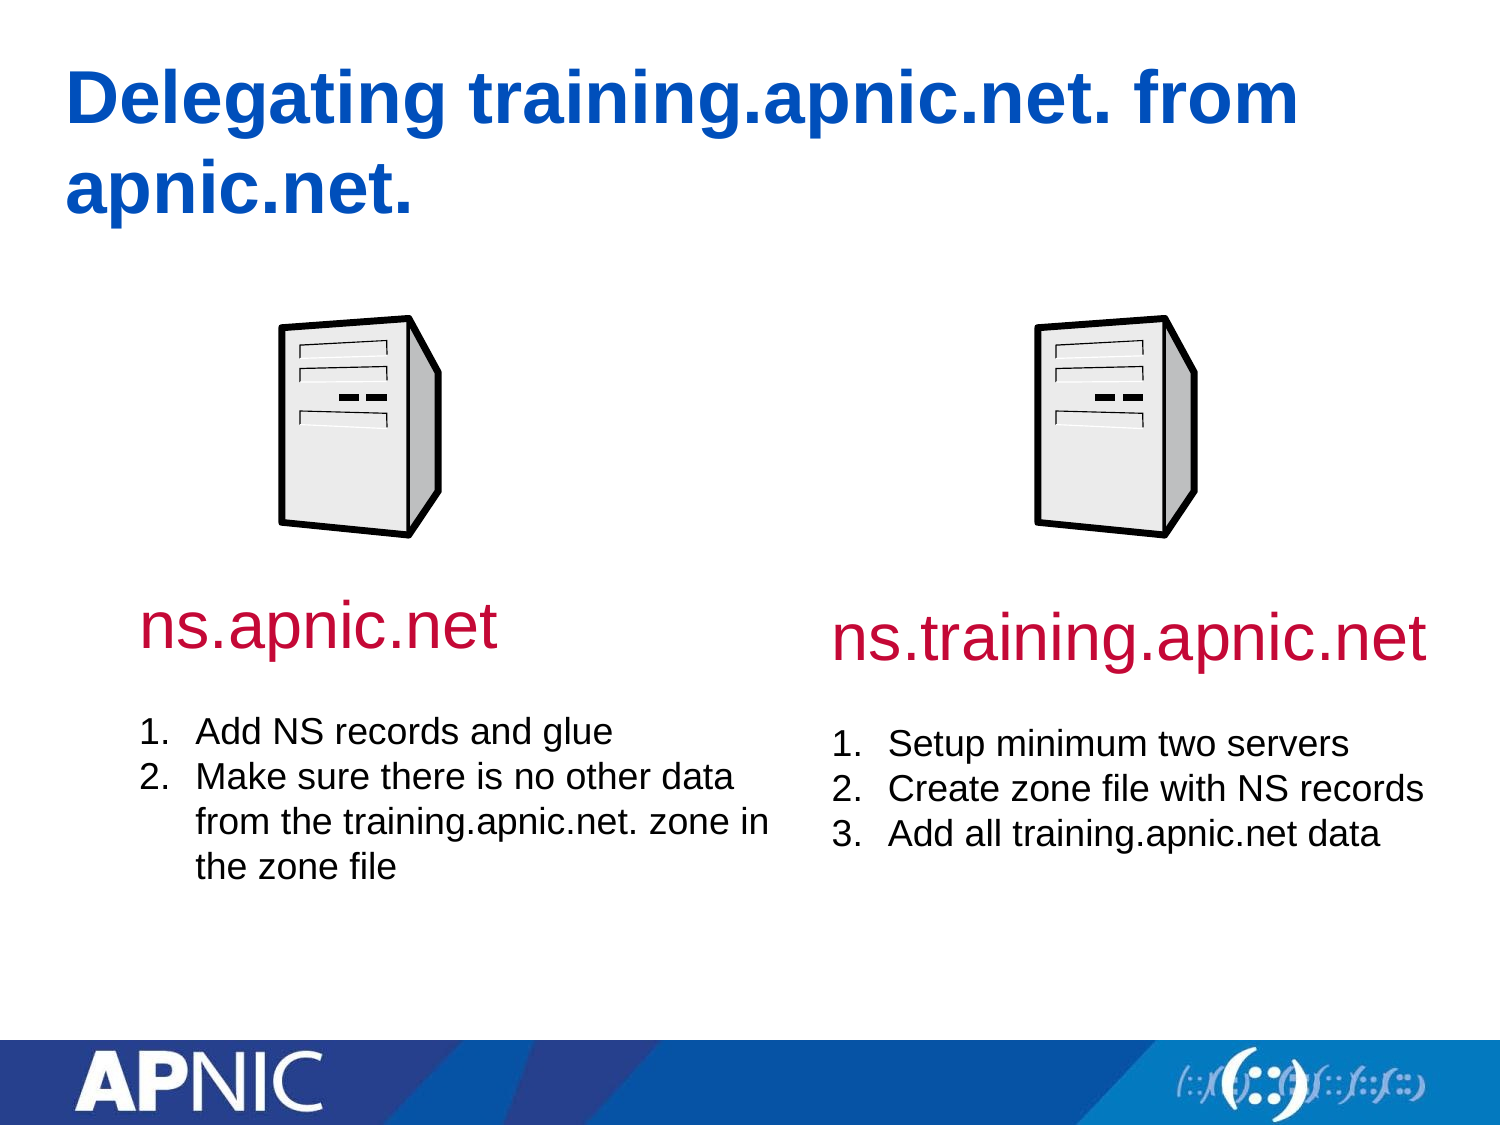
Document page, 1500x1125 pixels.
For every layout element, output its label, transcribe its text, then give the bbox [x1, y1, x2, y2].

picture [0, 1040, 1500, 1125]
text_box ns.apnic.net Add NS records and glue Make sure there is no other data from the training.apnic.net. zone in the zone file [123, 574, 809, 961]
picture [277, 314, 443, 540]
picture [1033, 314, 1199, 540]
text_box ns.training.apnic.net Setup minimum two servers Create zone file with NS records Add all training.apnic.net data [816, 586, 1471, 996]
title Delegating training.apnic.net. from apnic.net. [64, 45, 1436, 233]
